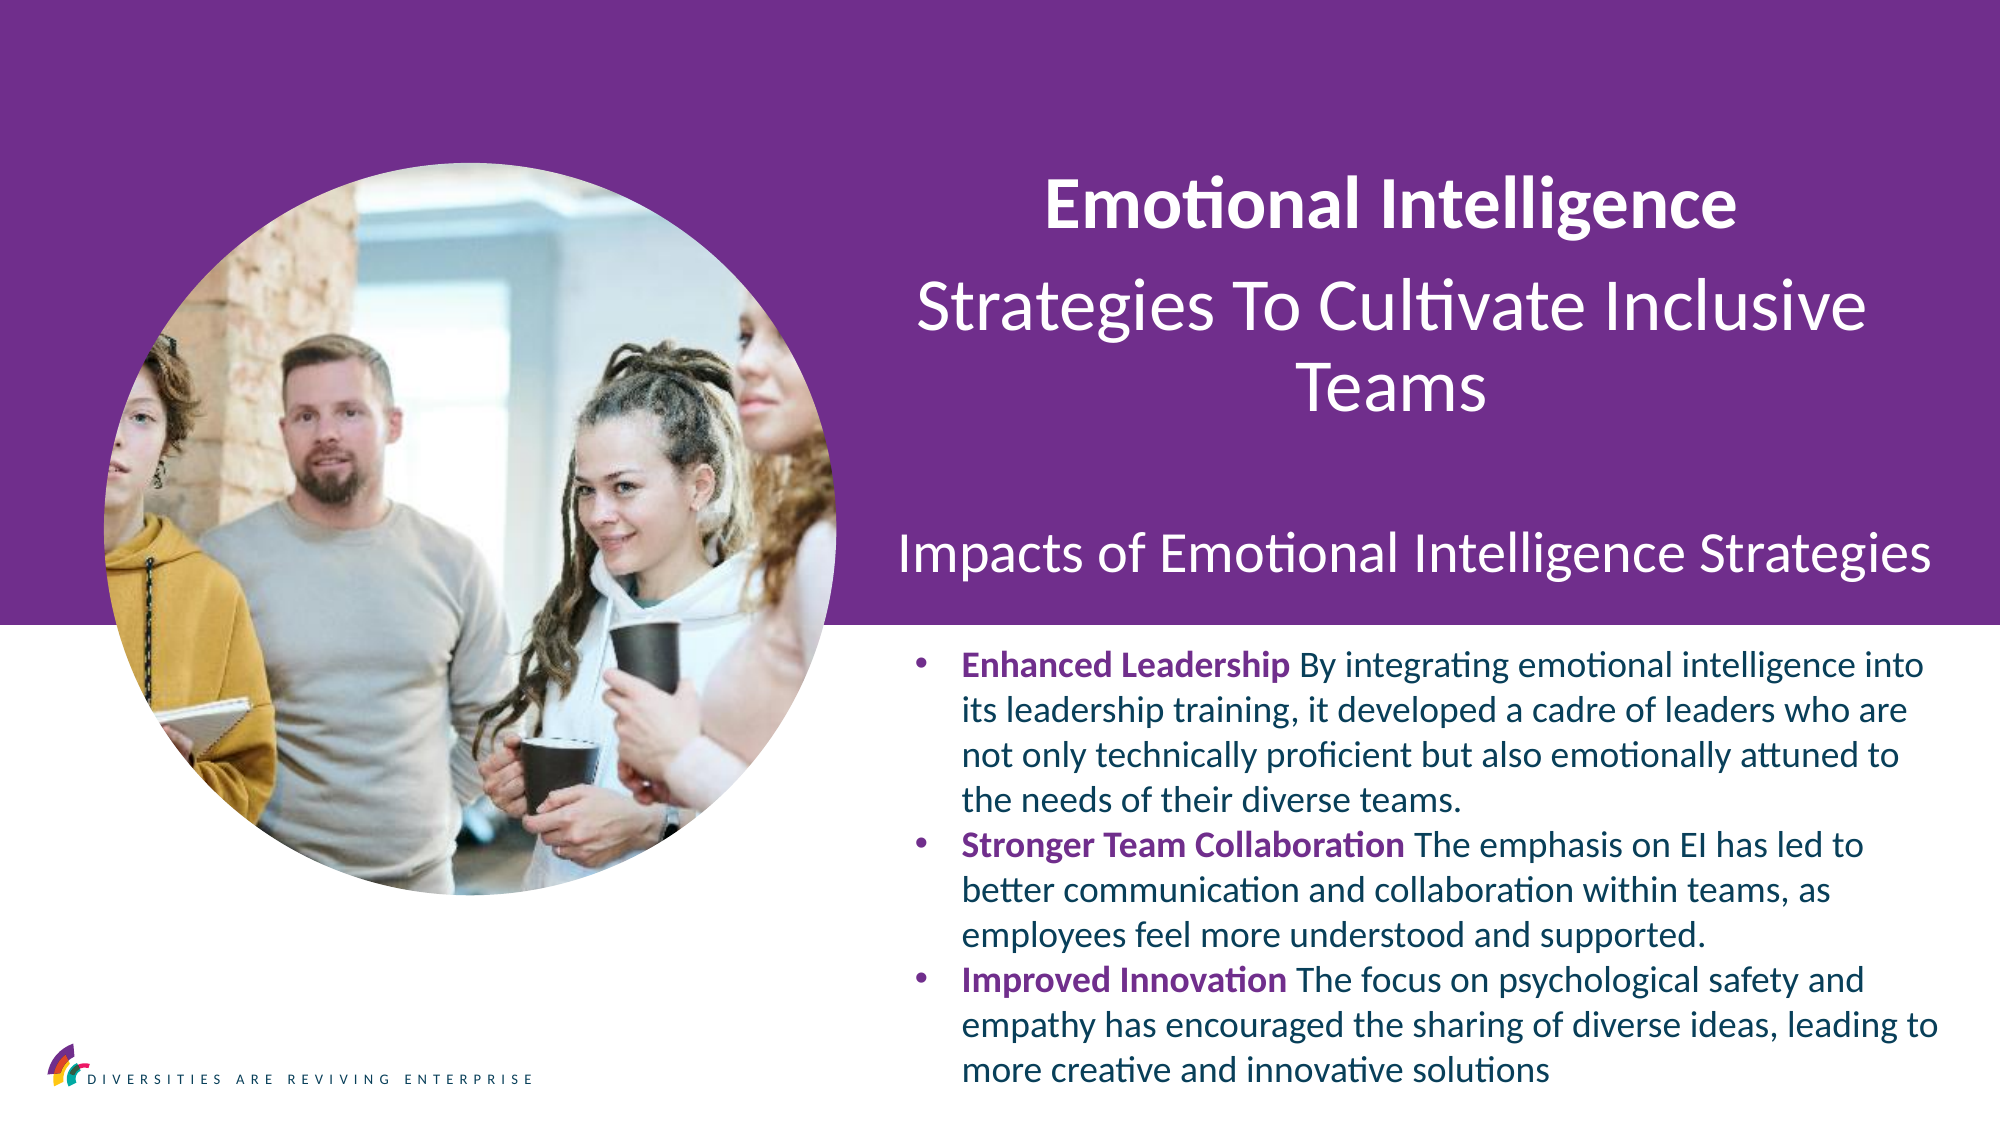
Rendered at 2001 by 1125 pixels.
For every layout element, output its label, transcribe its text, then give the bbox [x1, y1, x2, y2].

picture [103, 162, 837, 896]
text_box Impacts of Emotional Intelligence Strategies [862, 506, 1969, 592]
text_box Enhanced Leadership By integrating emotional intelligence into its leadership training, it developed a cadre of leaders who are not only technically proficient but also emotionally attuned to the needs of their diverse teams. Stronger Team Collaboration The emphasis on EI has led to better communication and collaboration within teams, as employees feel more understood and supported. Improved Innovation The focus on psychological safety and empathy has encouraged the sharing of diverse ideas, leading to more creative and innovative solutions [900, 632, 1969, 1125]
list Emotional Intelligence Strategies To Cultivate Inclusive Teams [888, 133, 1896, 506]
